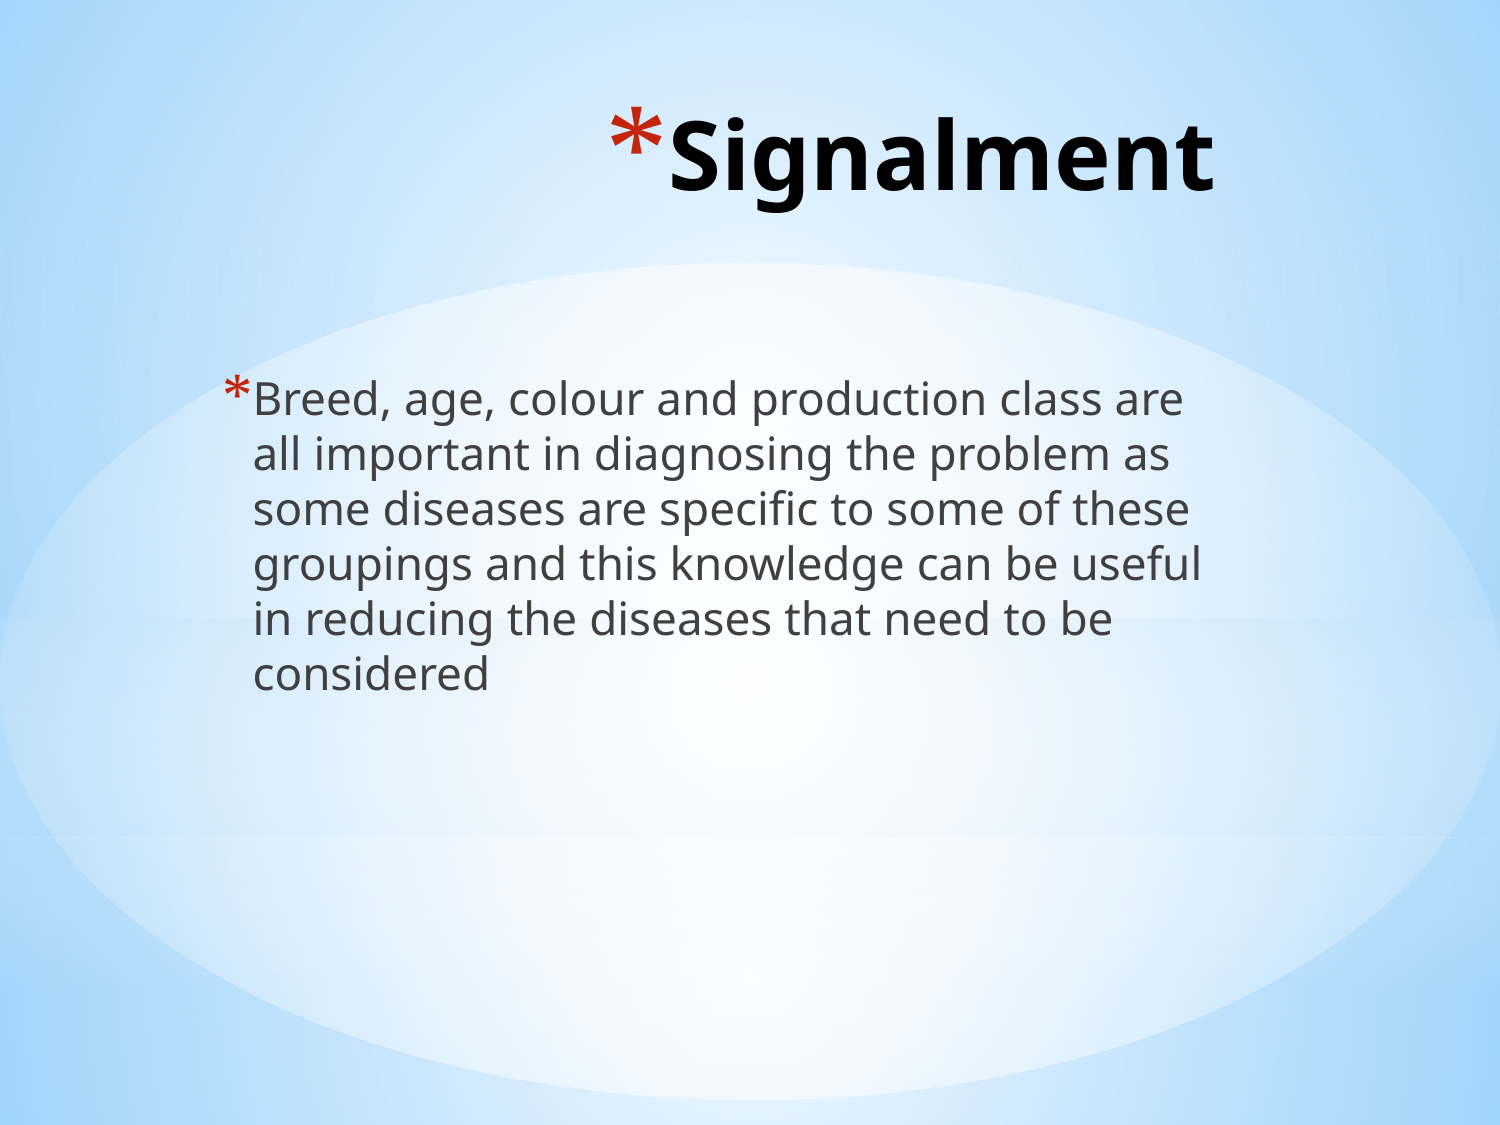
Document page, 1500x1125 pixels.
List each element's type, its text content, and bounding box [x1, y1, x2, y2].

list Breed, age, colour and production class are all important in diagnosing the problem as some diseases are specific to some of these groupings and this knowledge can be useful in reducing the diseases that need to be considered [200, 362, 1250, 933]
title Signalment [162, 87, 1231, 275]
